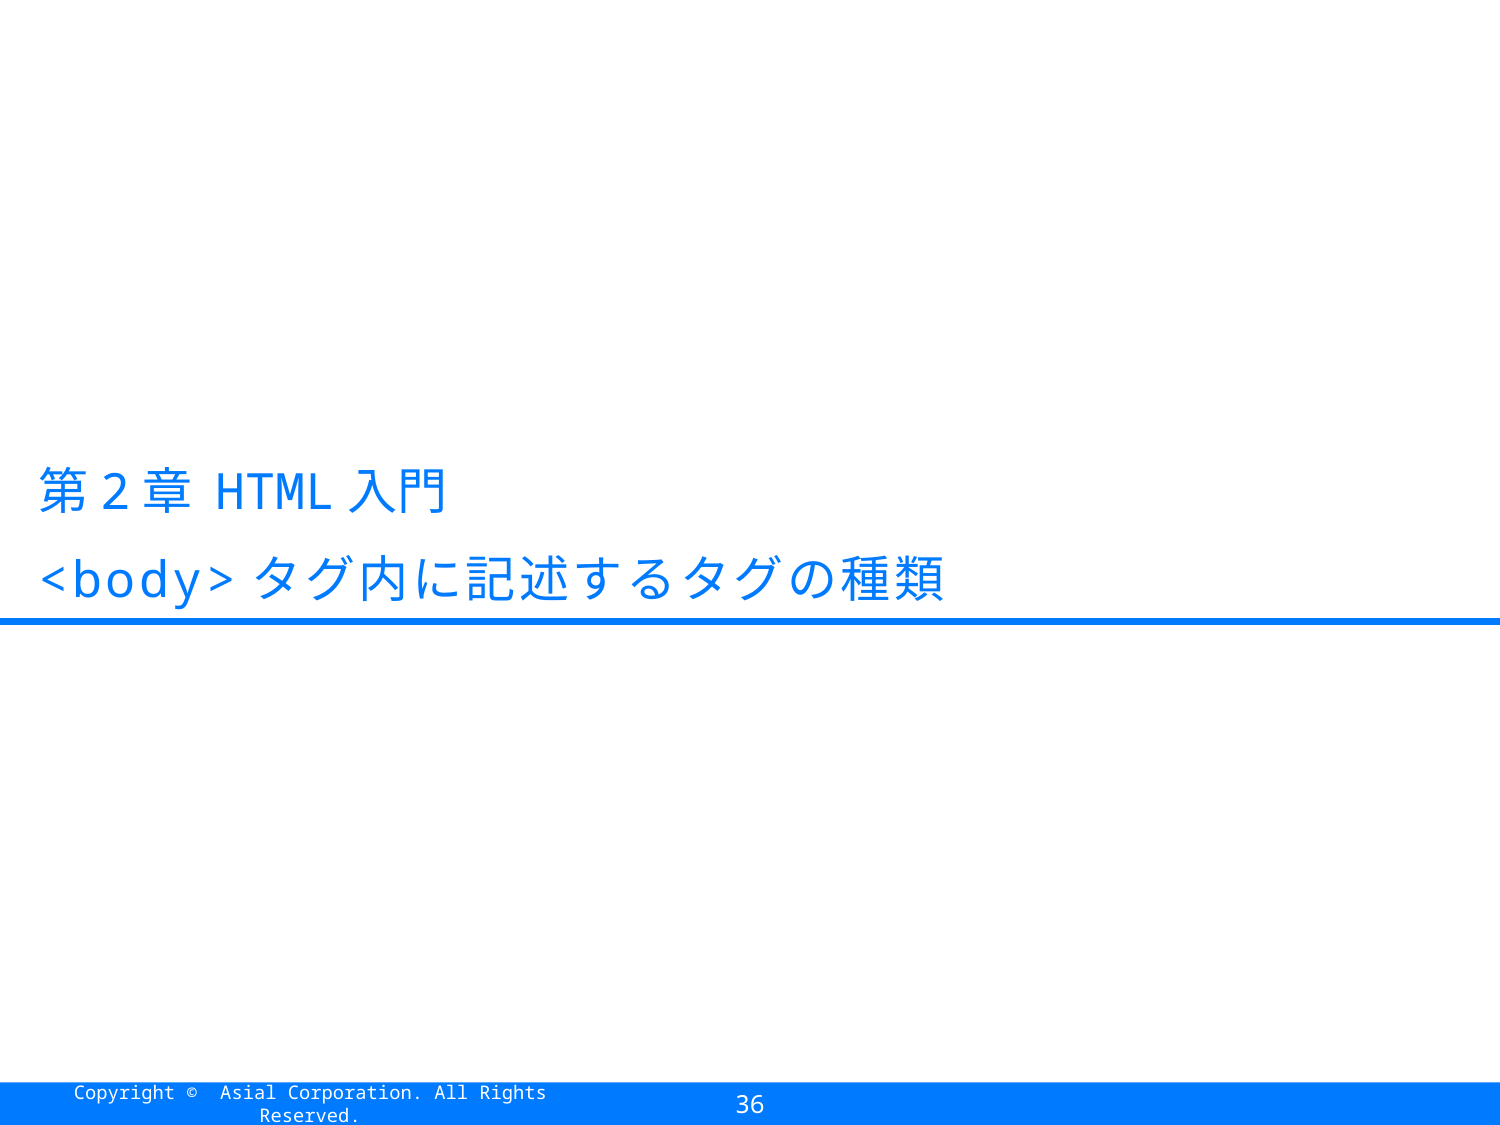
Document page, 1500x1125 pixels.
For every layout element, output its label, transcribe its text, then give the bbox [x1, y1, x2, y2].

list 第2章 HTML入門 [23, 444, 1500, 536]
slide_number 36 [581, 1075, 919, 1125]
title <body>タグ内に記述するタグの種類 [23, 538, 1500, 616]
